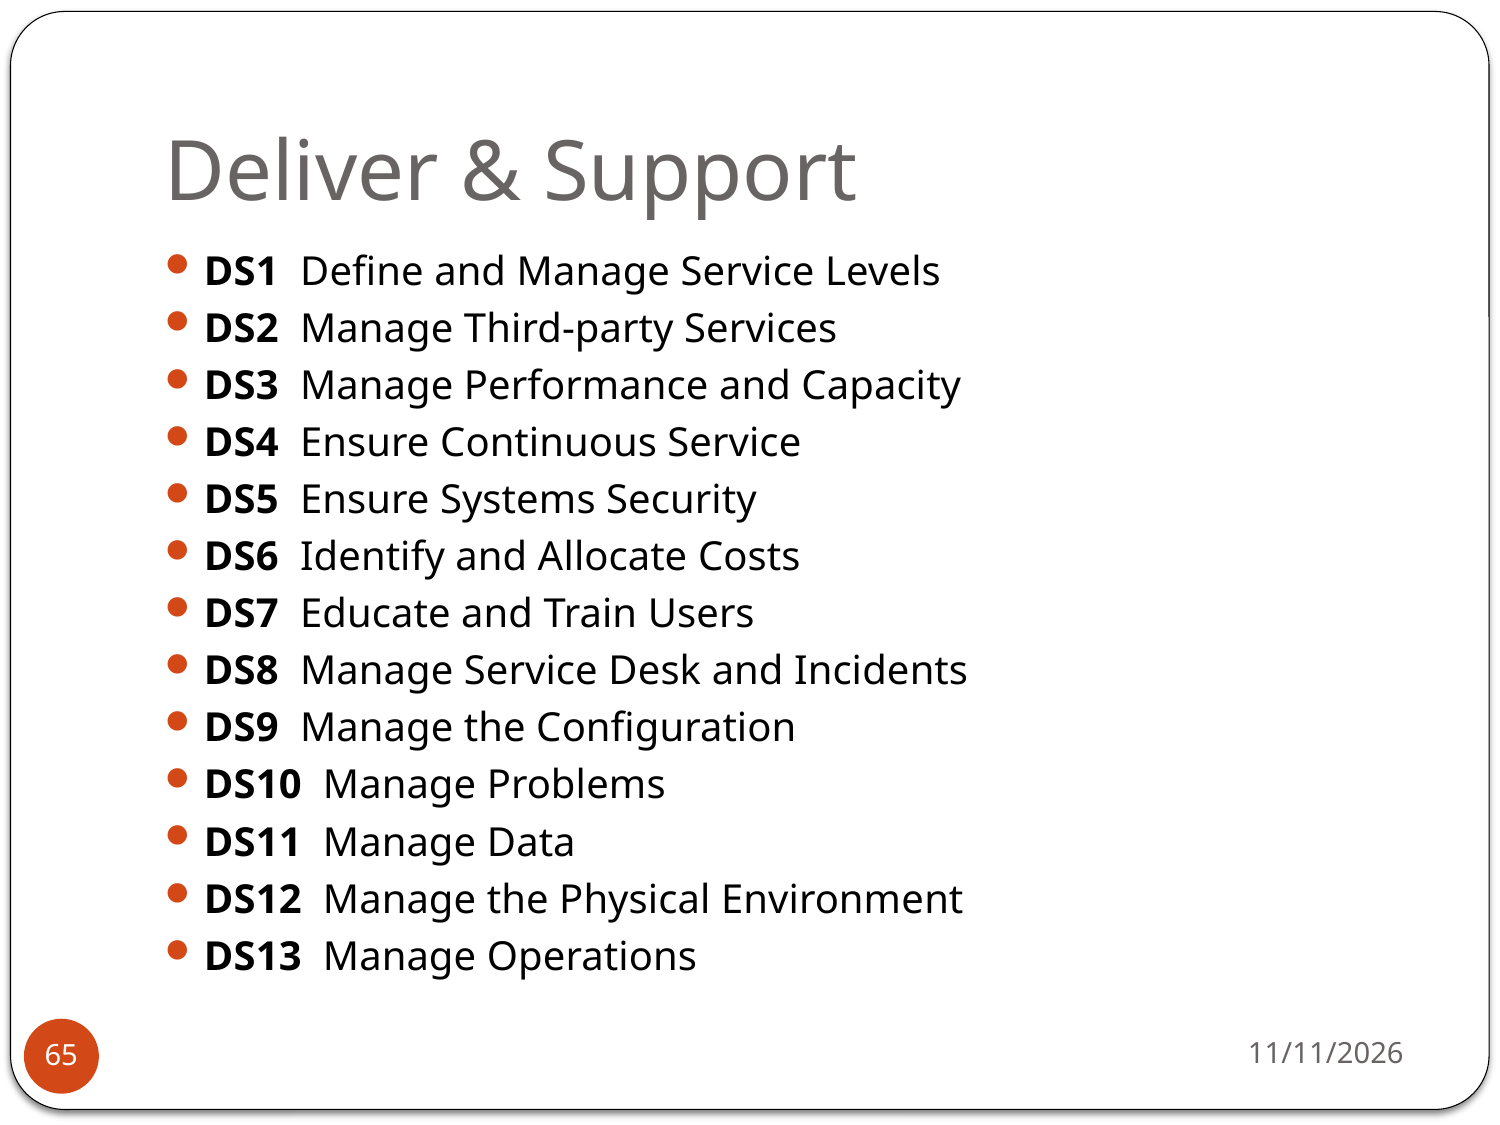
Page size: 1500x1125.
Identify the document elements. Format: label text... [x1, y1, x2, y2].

list DS1 Define and Manage Service Levels DS2 Manage Third-party Services DS3 Manage Performance and Capacity DS4 Ensure Continuous Service DS5 Ensure Systems Security DS6 Identify and Allocate Costs DS7 Educate and Train Users DS8 Manage Service Desk and Incidents DS9 Manage the Configuration DS10 Manage Problems DS11 Manage Data DS12 Manage the Physical Environment DS13 Manage Operations [150, 237, 1425, 988]
slide_number 65 [23, 1018, 99, 1094]
title Deliver & Support [150, 45, 1425, 233]
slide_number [1012, 1015, 1419, 1094]
